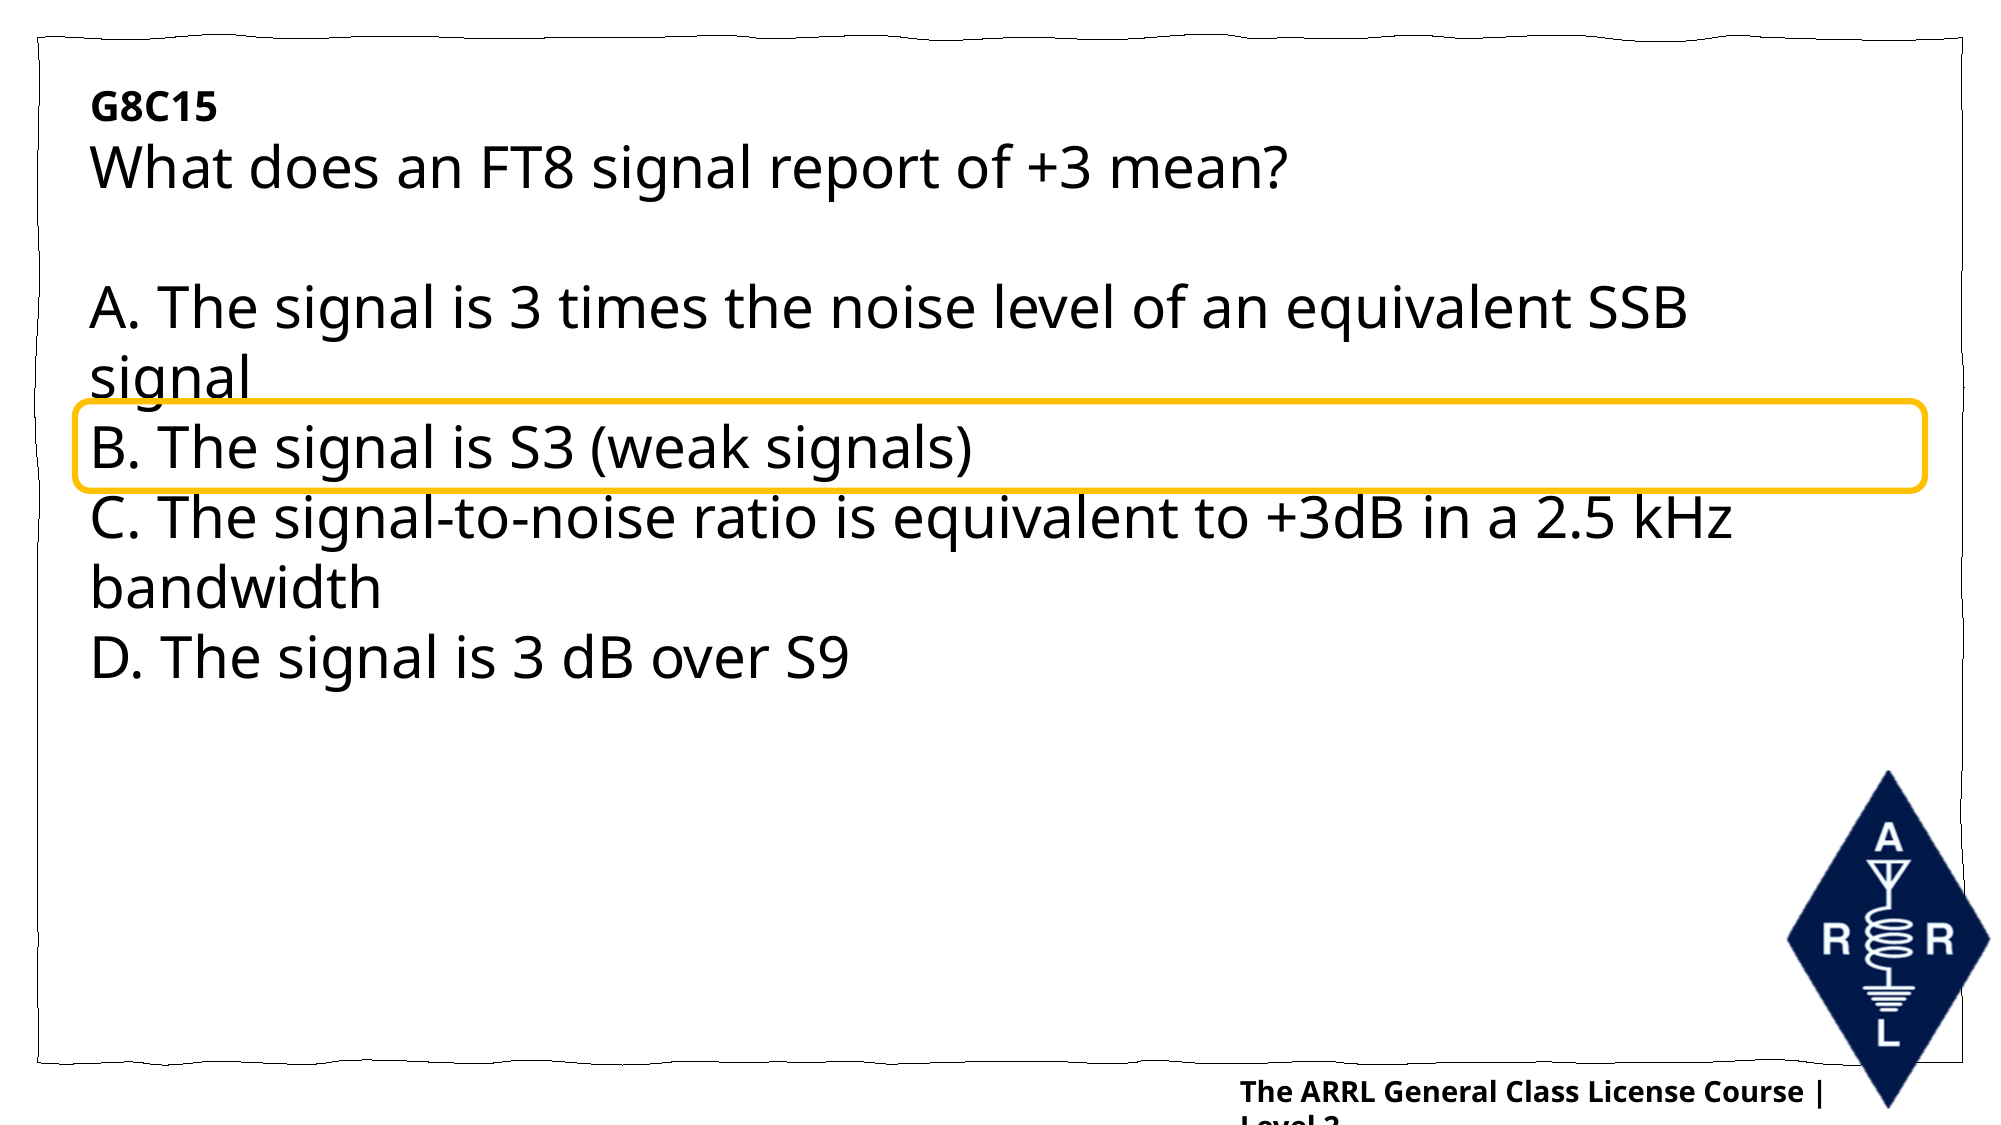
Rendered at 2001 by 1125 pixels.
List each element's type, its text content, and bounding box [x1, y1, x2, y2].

text_box G8C15 What does an FT8 signal report of +3 mean? A. The signal is 3 times the noise level of an equivalent SSB signal B. The signal is S3 (weak signals) C. The signal-to-noise ratio is equivalent to +3dB in a 2.5 kHz bandwidth D. The signal is 3 dB over S9 [75, 484, 1850, 698]
text_box [73, 400, 1927, 492]
text_box G8C15 What does an FT8 signal report of +3 mean? A. The signal is 3 times the noise level of an equivalent SSB signal B. The signal is S3 (weak signals) C. The signal-to-noise ratio is equivalent to +3dB in a 2.5 kHz bandwidth D. The signal is 3 dB over S9 [75, 72, 1850, 408]
picture [1773, 752, 1999, 1125]
